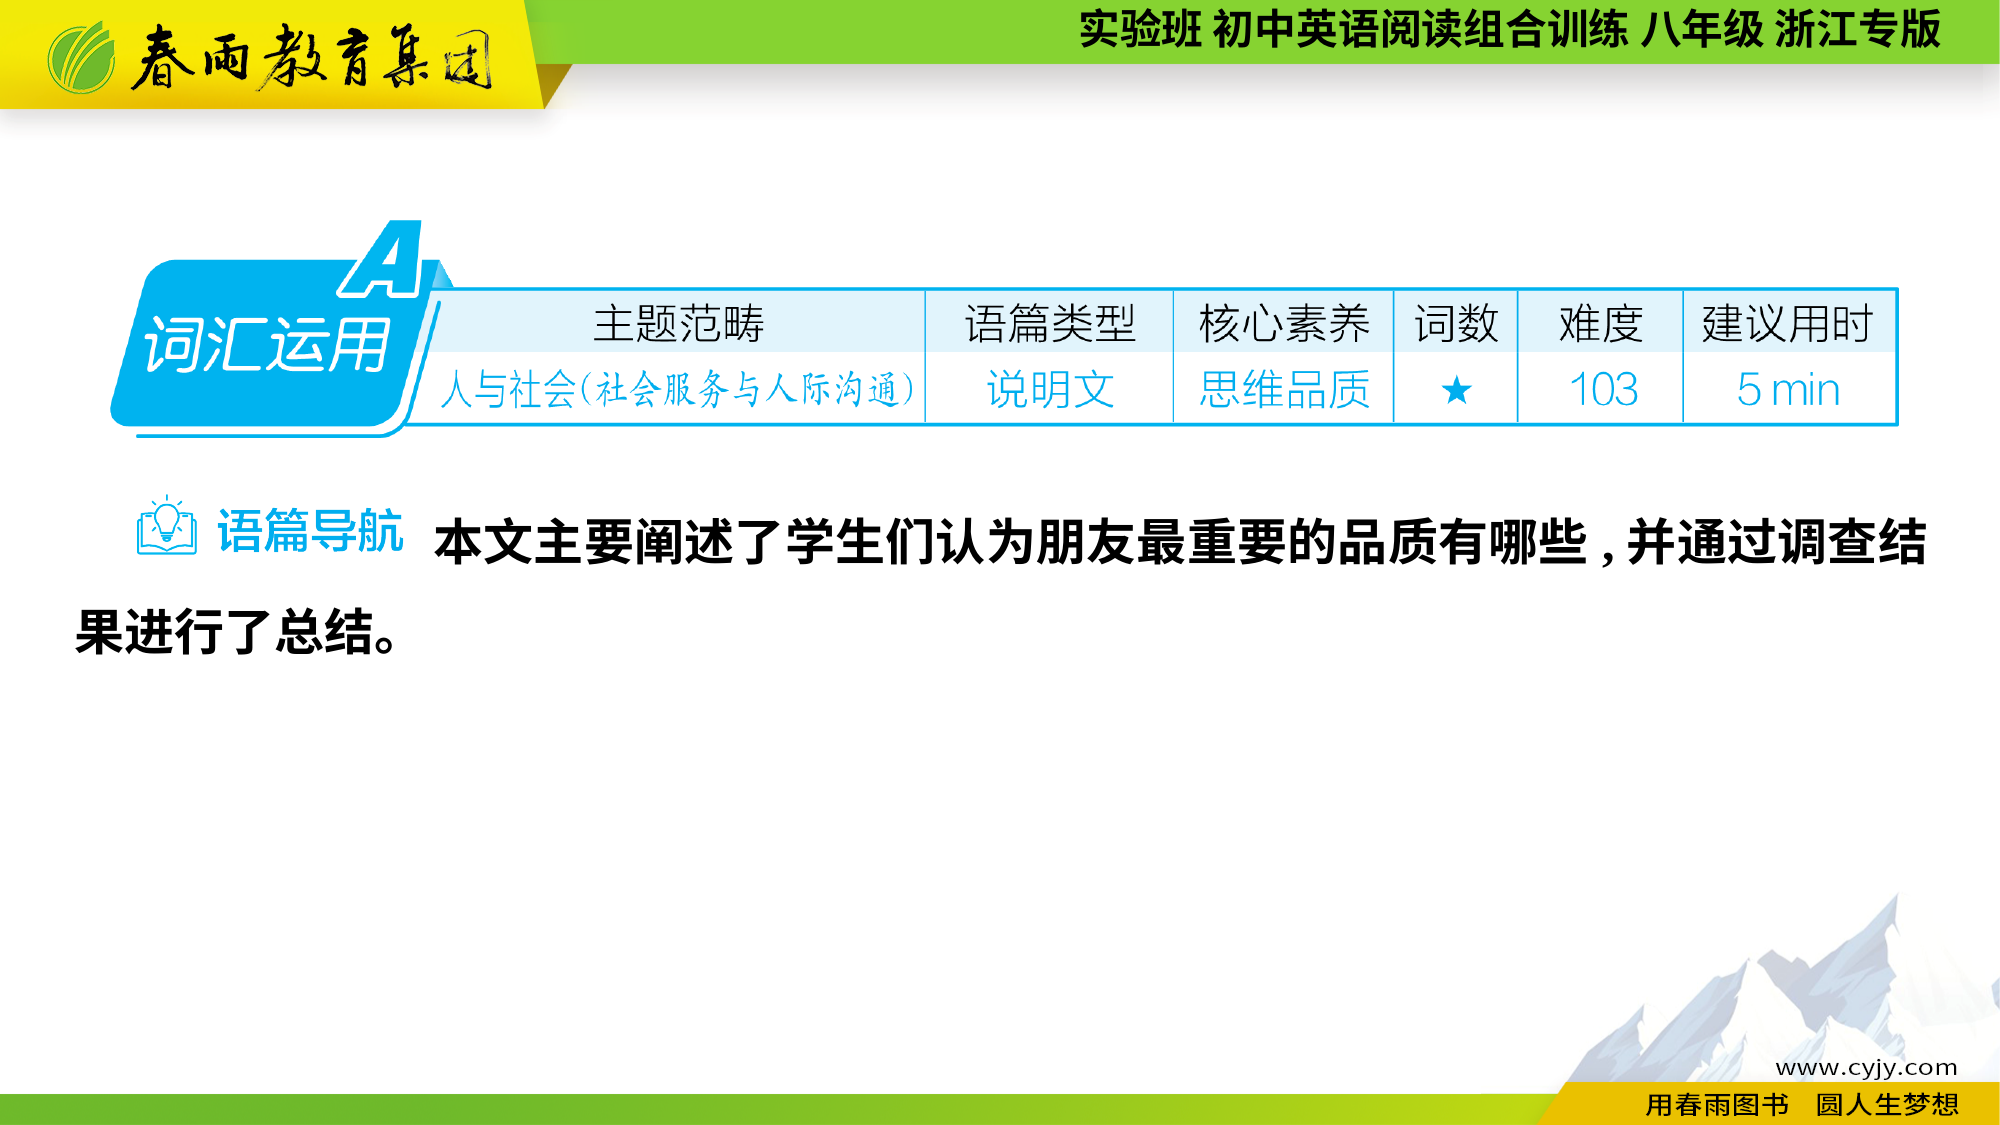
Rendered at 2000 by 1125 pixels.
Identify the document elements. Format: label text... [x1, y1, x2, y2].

list 本文主要阐述了学生们认为朋友最重要的品质有哪些,并通过调查结果进行了总结。 [59, 473, 1944, 670]
picture [0, 0, 2000, 1125]
